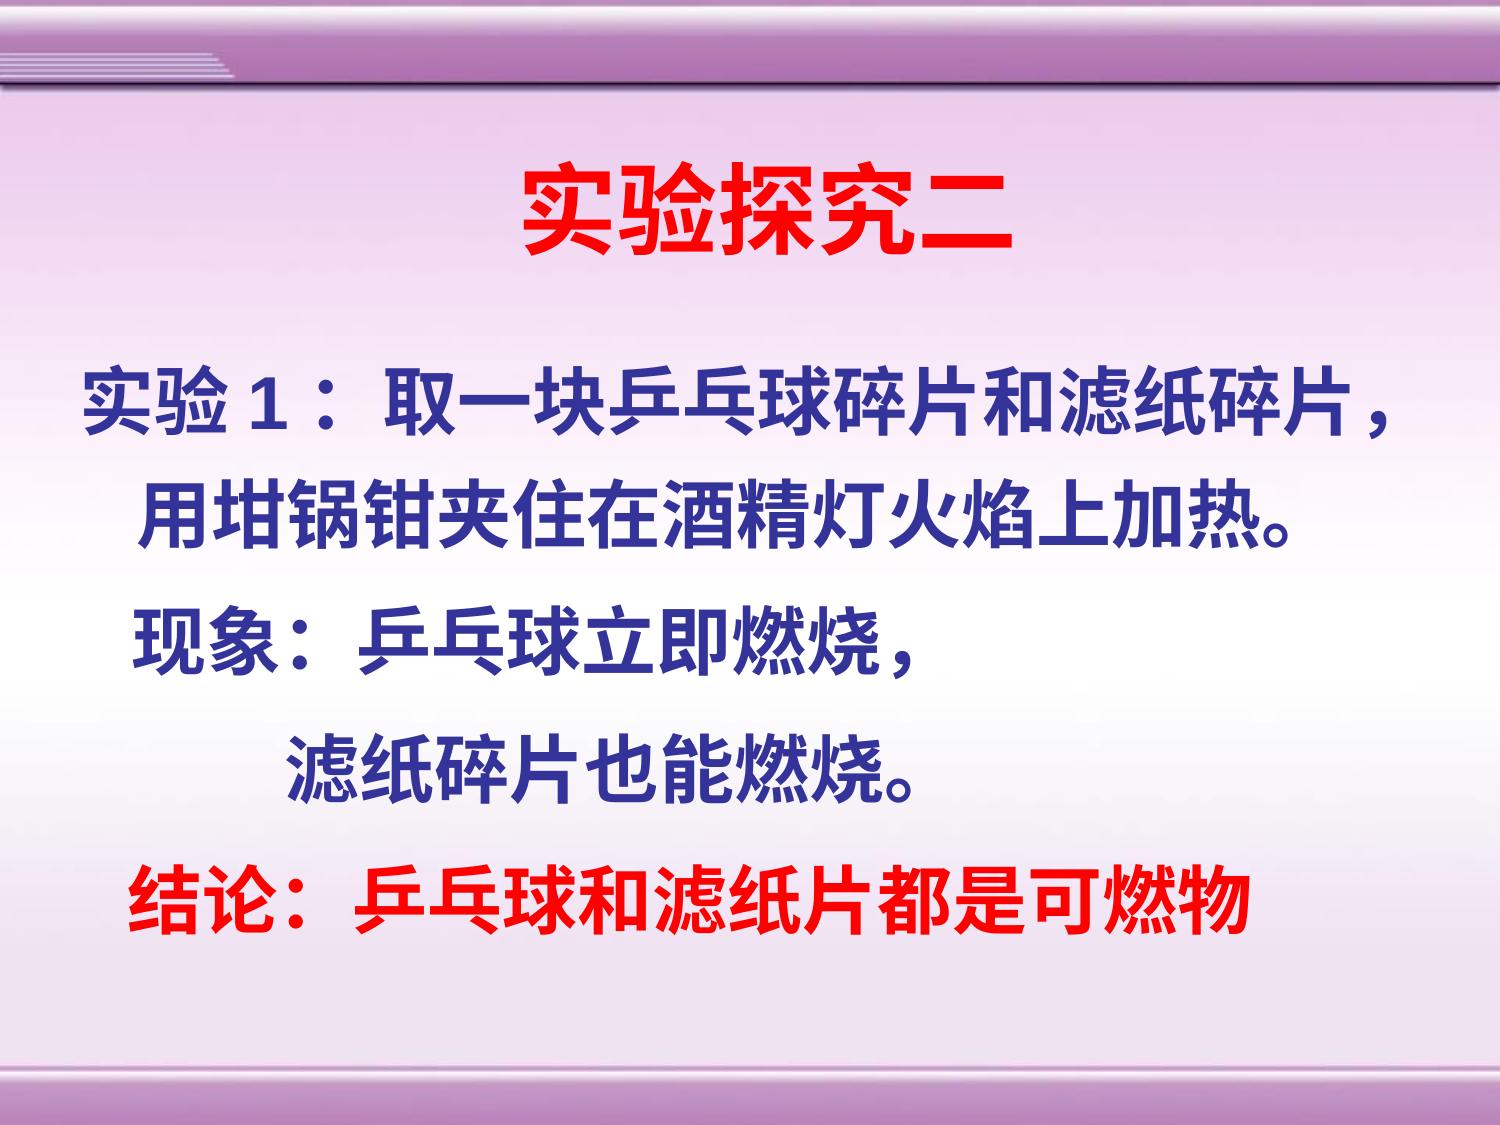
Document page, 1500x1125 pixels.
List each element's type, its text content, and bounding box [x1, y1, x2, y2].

title 实验探究二 [92, 113, 1443, 302]
slide_number [1074, 1024, 1425, 1103]
slide_number [75, 1024, 425, 1103]
text_box 结论：乒乓球和滤纸片都是可燃物 [112, 846, 1424, 951]
picture [0, 0, 1500, 1125]
list 实验1：取一块乒乓球碎片和滤纸碎片，用坩锅钳夹住在酒精灯火焰上加热。 现象：乒乓球立即燃烧， 滤纸碎片也能燃烧。 [64, 324, 1459, 1000]
